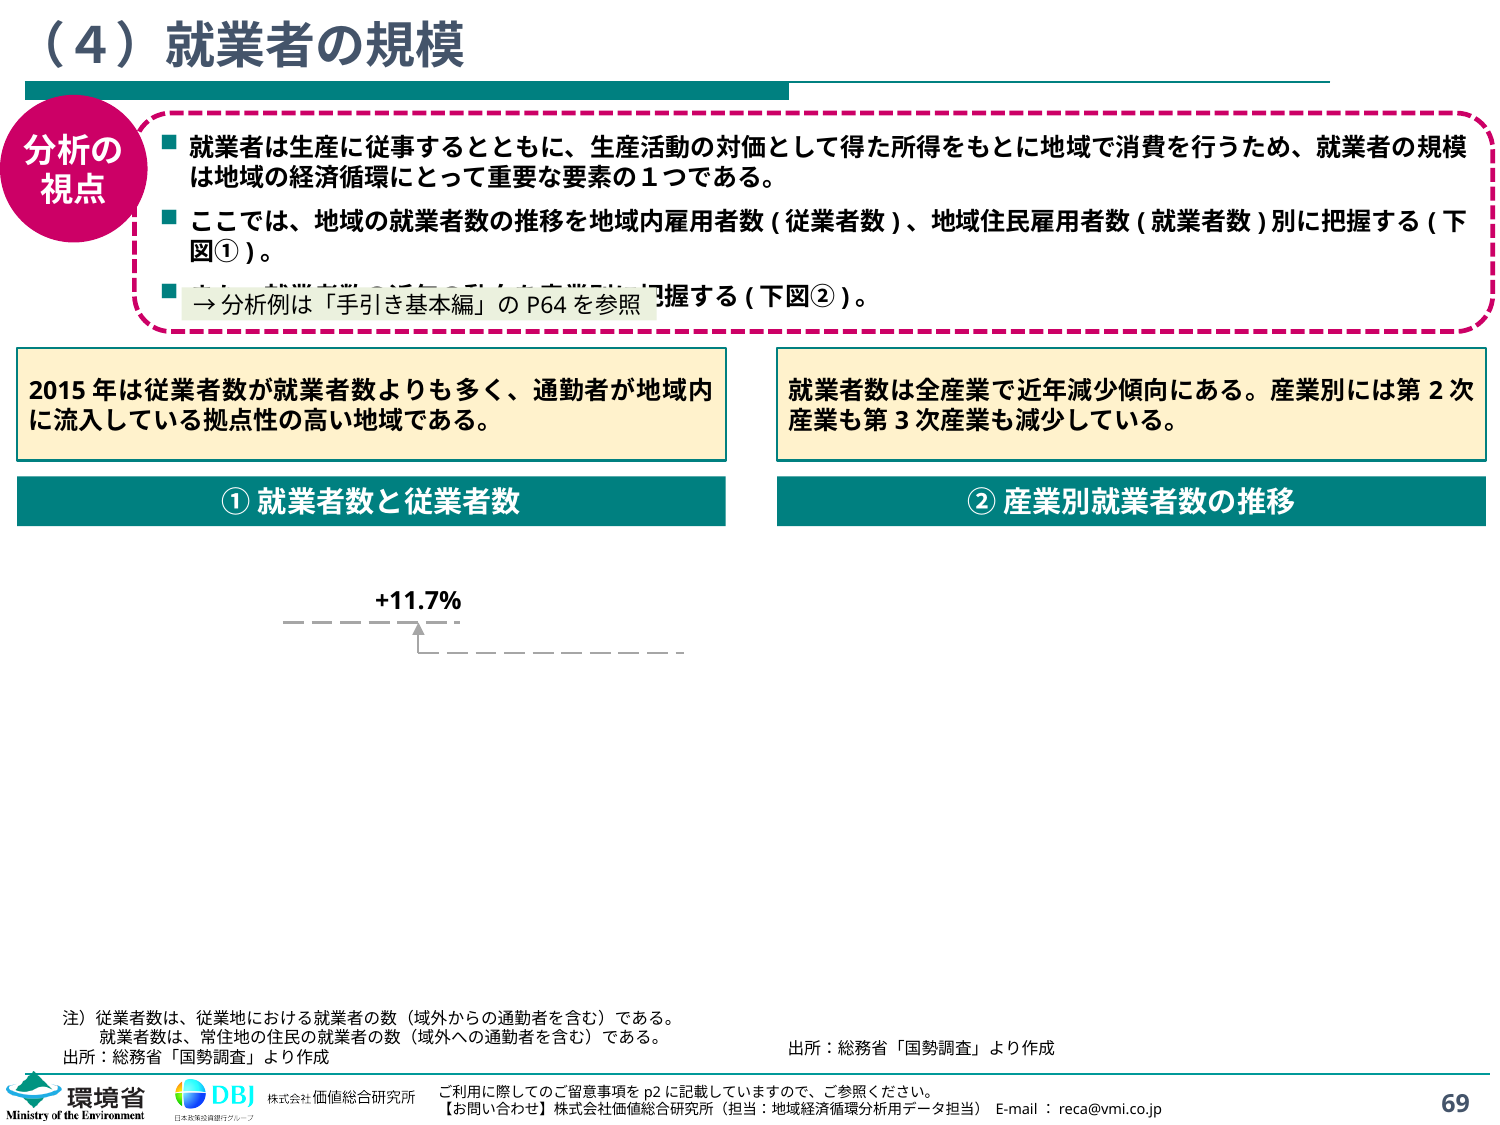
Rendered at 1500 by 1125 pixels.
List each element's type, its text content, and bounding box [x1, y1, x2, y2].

text_box ①就業者数と従業者数 [17, 476, 726, 527]
text_box 分析の 視点 [0, 94, 148, 243]
picture [171, 1075, 419, 1125]
title （４）就業者の規模 [0, 0, 1304, 82]
picture [2, 1071, 148, 1125]
text_box 就業者数は全産業で近年減少傾向にある。産業別には第2次産業も第3次産業も減少している。 [777, 348, 1486, 461]
text_box 注）従業者数は、従業地における就業者の数（域外からの通勤者を含む）である。 就業者数は、常住地の住民の就業者の数（域外への通勤者を含む）である。 出所：総務省「国勢調査」より作成 [47, 1000, 727, 1075]
text_box 出所：総務省「国勢調査」より作成 [772, 1030, 1305, 1065]
text_box 2015年は従業者数が就業者数よりも多く、通勤者が地域内に流入している拠点性の高い地域である。 [17, 348, 726, 461]
text_box +11.7% [345, 577, 491, 622]
text_box 就業者は生産に従事するとともに、生産活動の対価として得た所得をもとに地域で消費を行うため、就業者の規模は地域の経済循環にとって重要な要素の１つである。 ここでは、地域の就業者数の推移を地域内雇用者数(従業者数)、地域住民雇用者数(就業者数)別に把握する(下図①)。 また、就業者数の近年の動向を産業別に把握する(下図②)。 [134, 112, 1493, 332]
text_box ②産業別就業者数の推移 [777, 476, 1486, 527]
text_box →分析例は「手引き基本編」のP64を参照 [181, 287, 657, 321]
slide_number 69 [1411, 1079, 1500, 1122]
